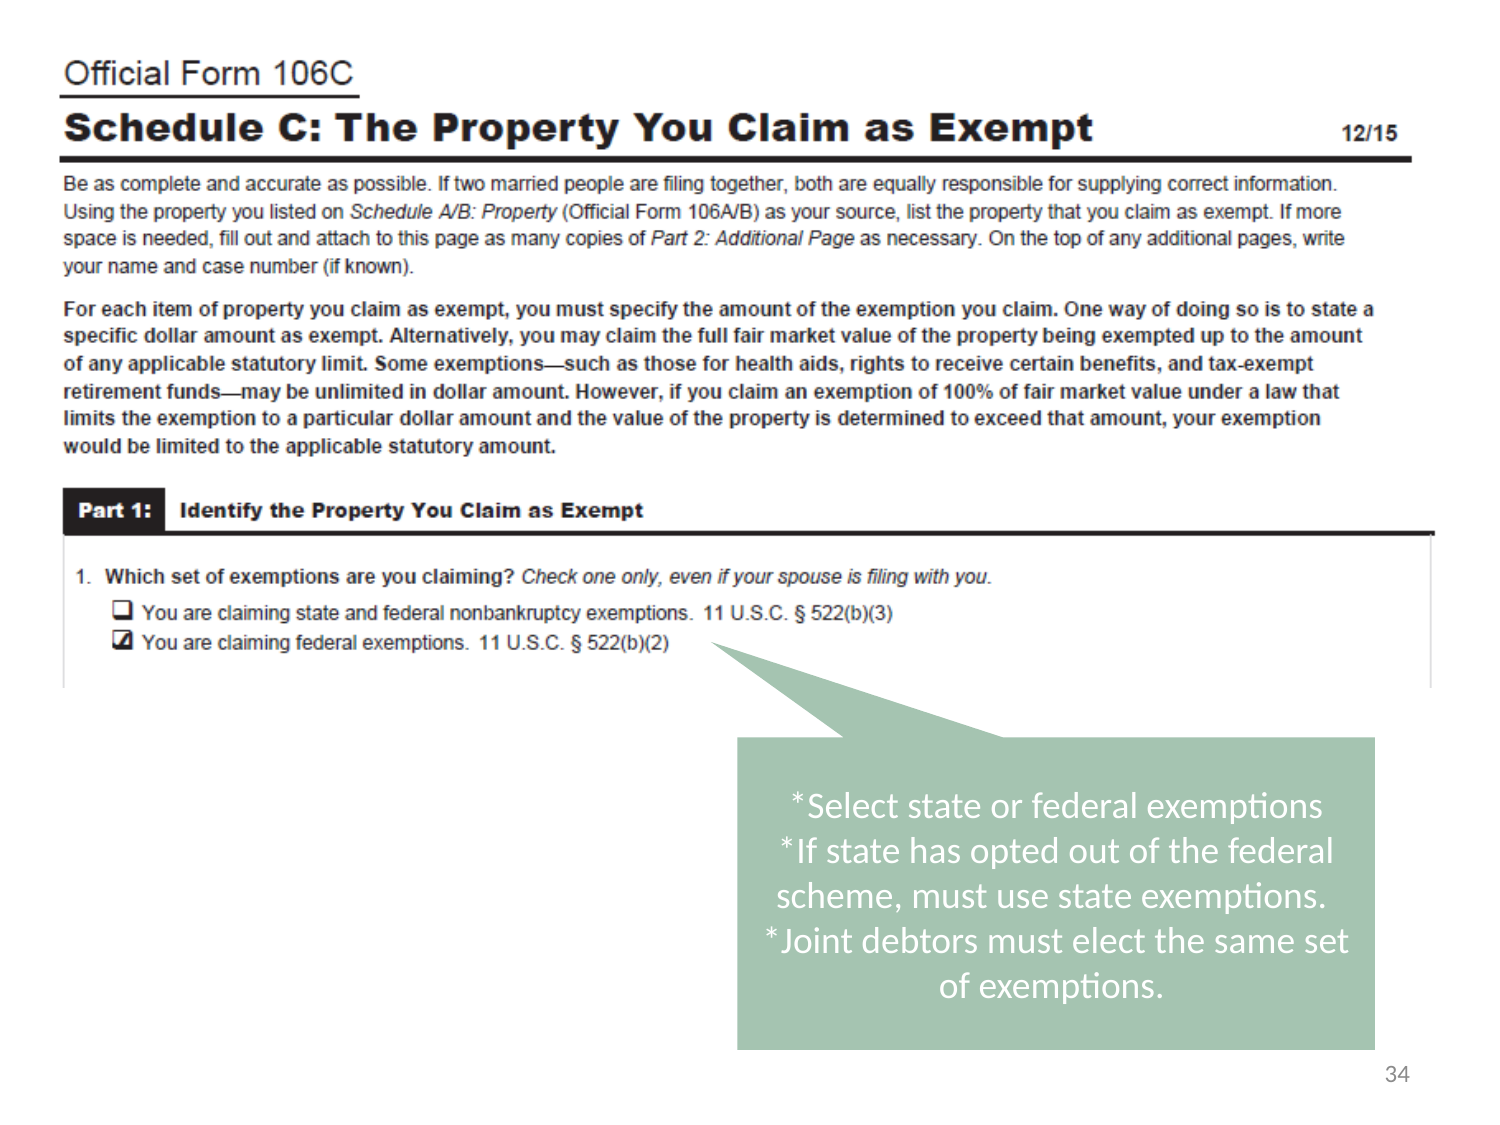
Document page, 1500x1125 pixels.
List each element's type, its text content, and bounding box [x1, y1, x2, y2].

text_box *Select state or federal exemptions *If state has opted out of the federal scheme, must use state exemptions. *Joint debtors must elect the same set of exemptions. [735, 698, 1378, 1053]
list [49, 49, 1455, 689]
slide_number 34 [1074, 1042, 1425, 1103]
